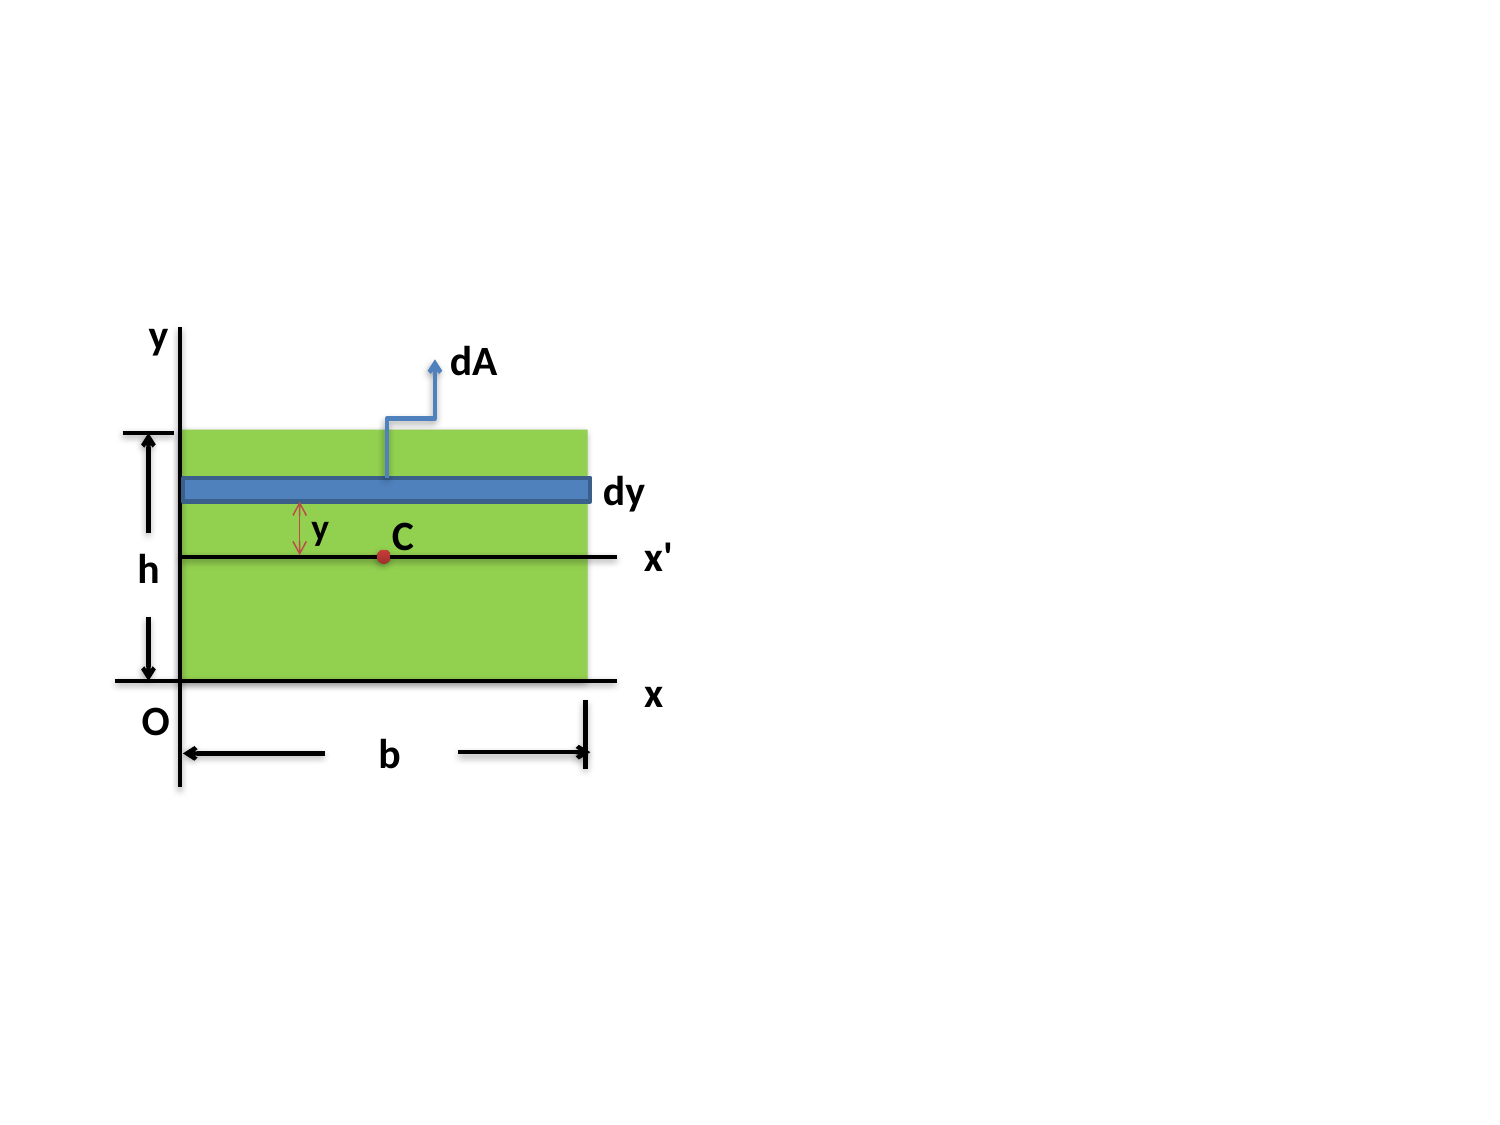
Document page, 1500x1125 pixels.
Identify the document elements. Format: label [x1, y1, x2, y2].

text_box [115, 300, 725, 788]
